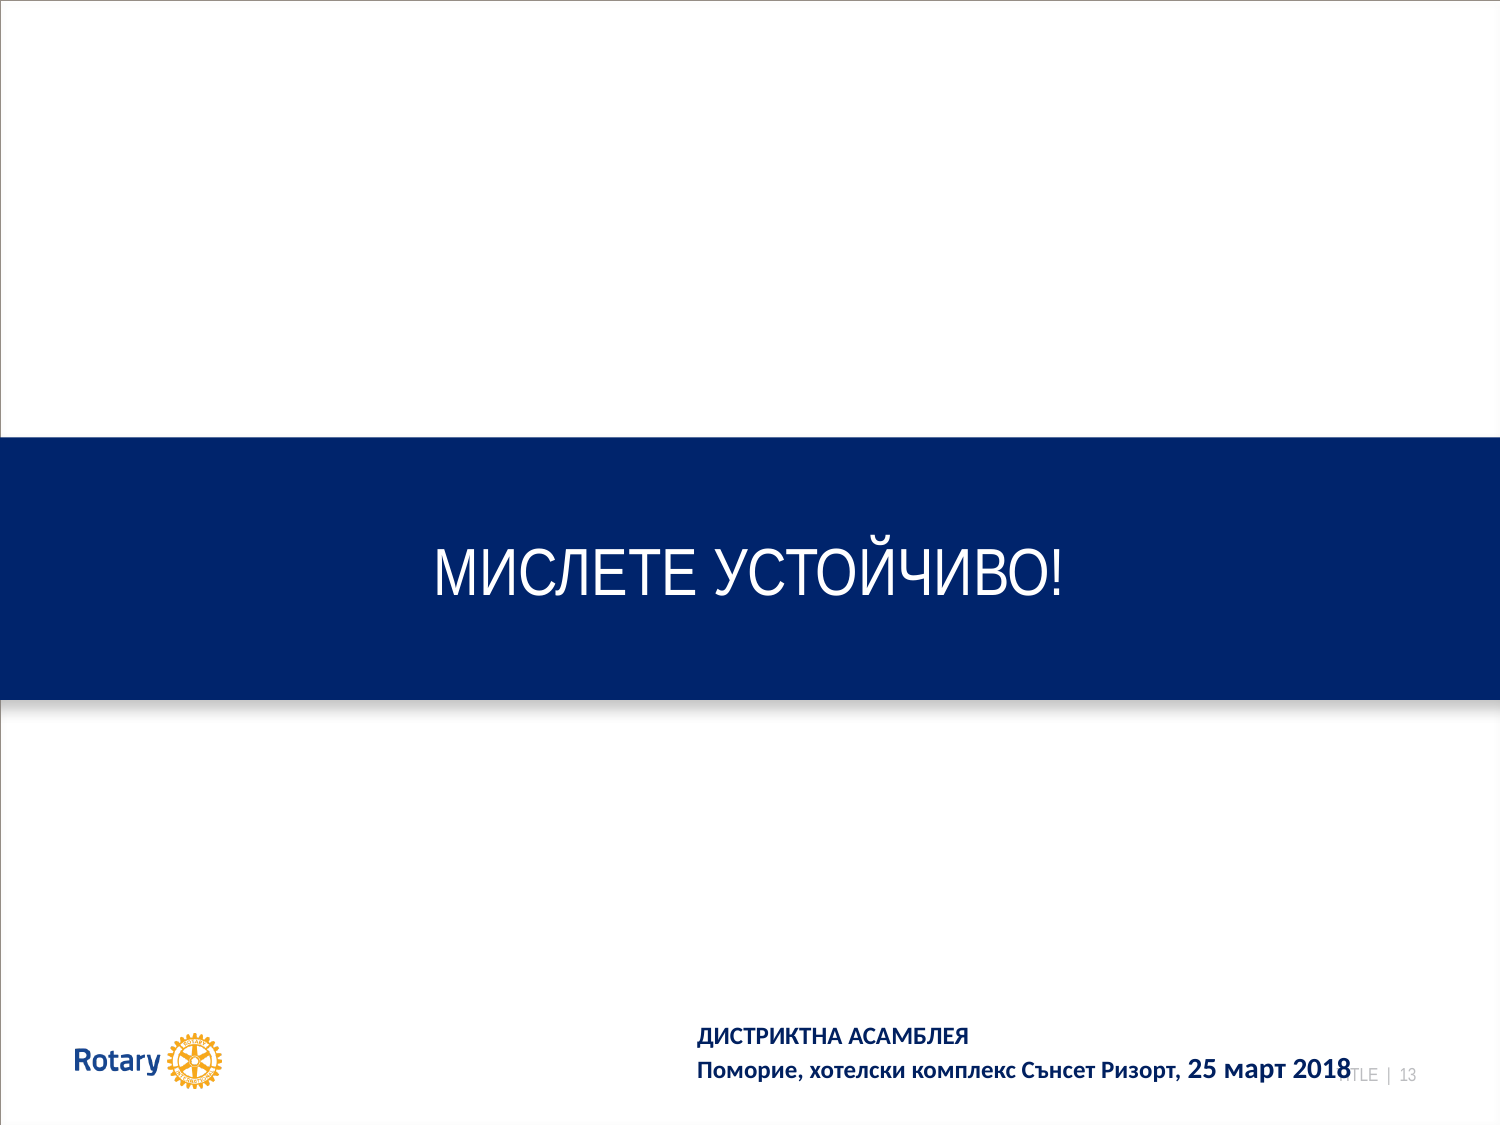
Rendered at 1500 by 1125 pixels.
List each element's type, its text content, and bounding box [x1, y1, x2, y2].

picture [75, 1033, 222, 1089]
title МИСЛЕТЕ УСТОЙЧИВО! [24, 437, 1475, 700]
